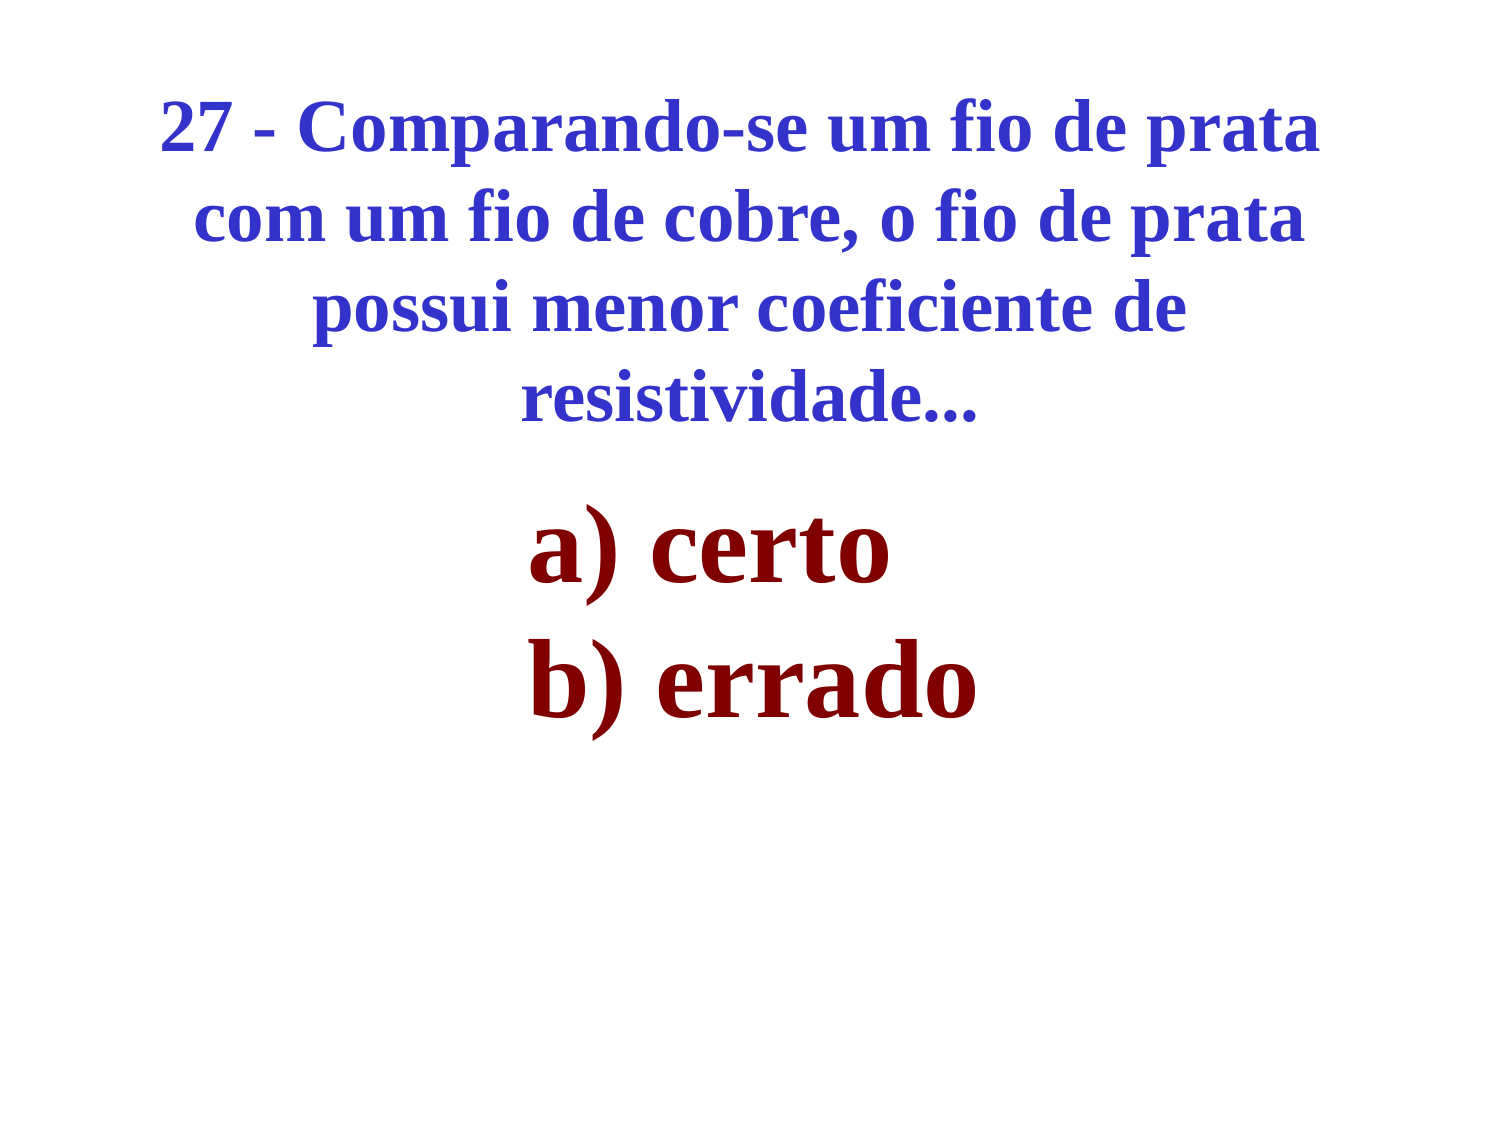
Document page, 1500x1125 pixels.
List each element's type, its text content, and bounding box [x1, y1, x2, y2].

text_box a) certo b) errado [512, 462, 996, 748]
title 27 - Comparando-se um fio de prata com um fio de cobre, o fio de prata possui menor coeficiente de resistividade... [112, 162, 1388, 350]
